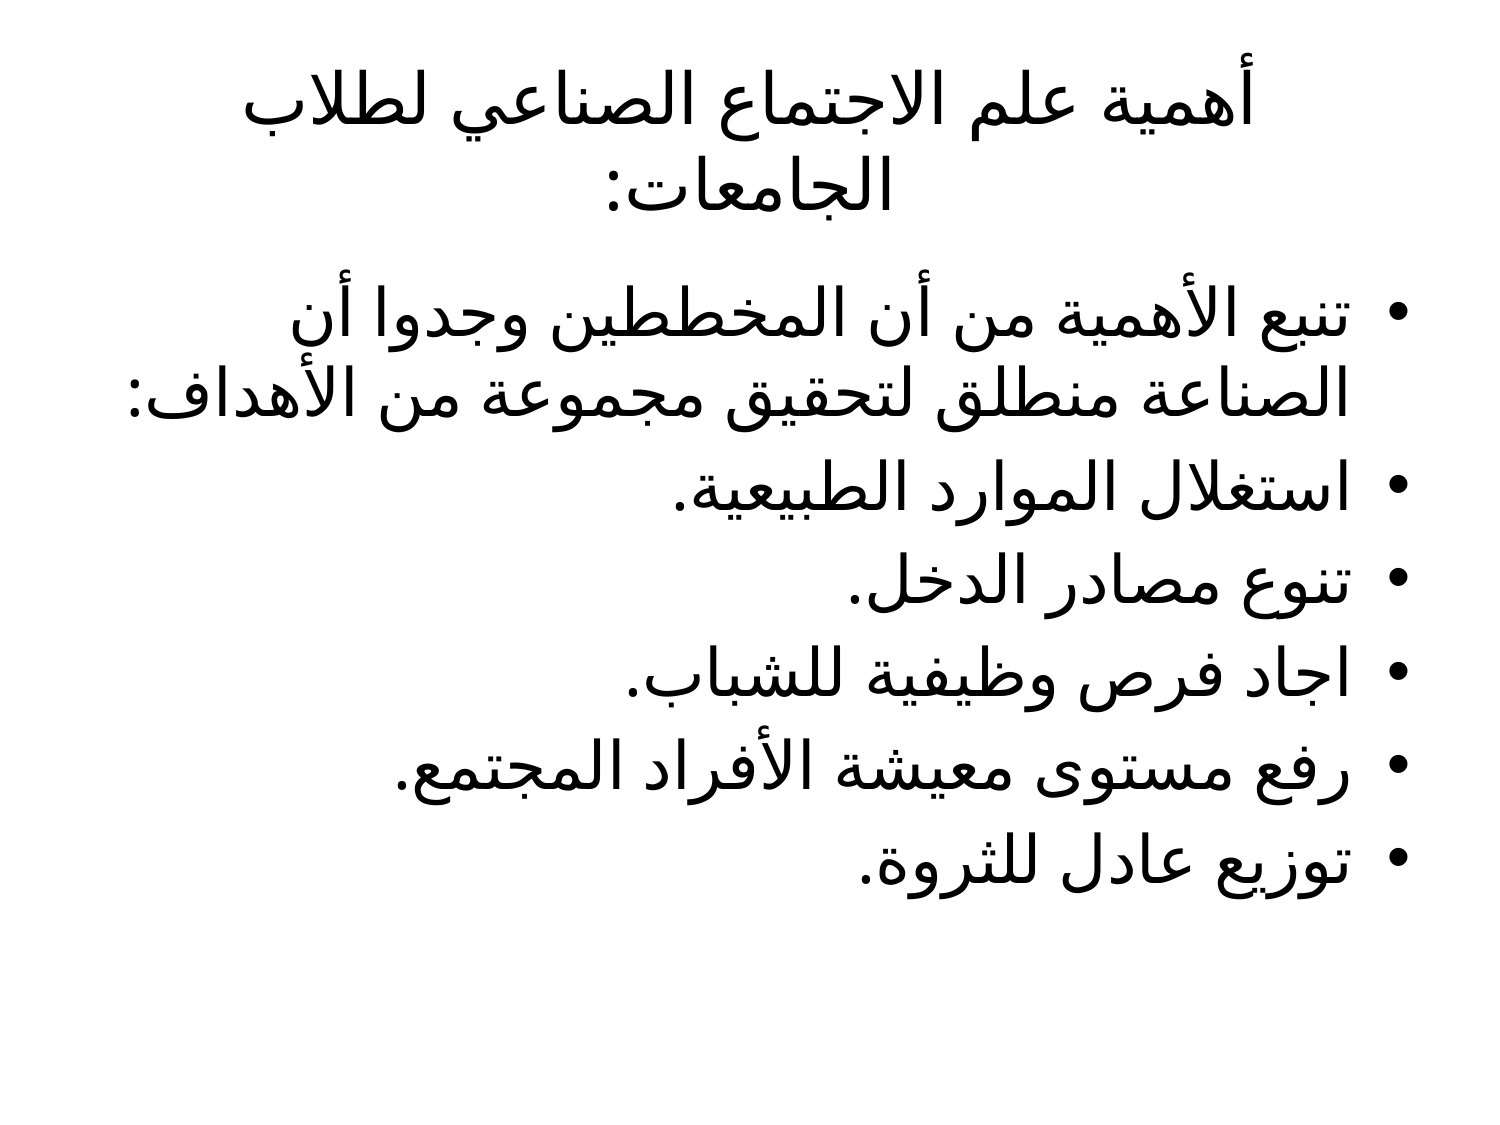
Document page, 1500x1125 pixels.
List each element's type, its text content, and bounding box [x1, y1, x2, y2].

title أهمية علم الاجتماع الصناعي لطلاب الجامعات: [75, 45, 1425, 233]
list تنبع الأهمية من أن المخططين وجدوا أن الصناعة منطلق لتحقيق مجموعة من الأهداف: استغلال الموارد الطبيعية. تنوع مصادر الدخل. اجاد فرص وظيفية للشباب. رفع مستوى معيشة الأفراد المجتمع. توزيع عادل للثروة. [75, 262, 1425, 1005]
